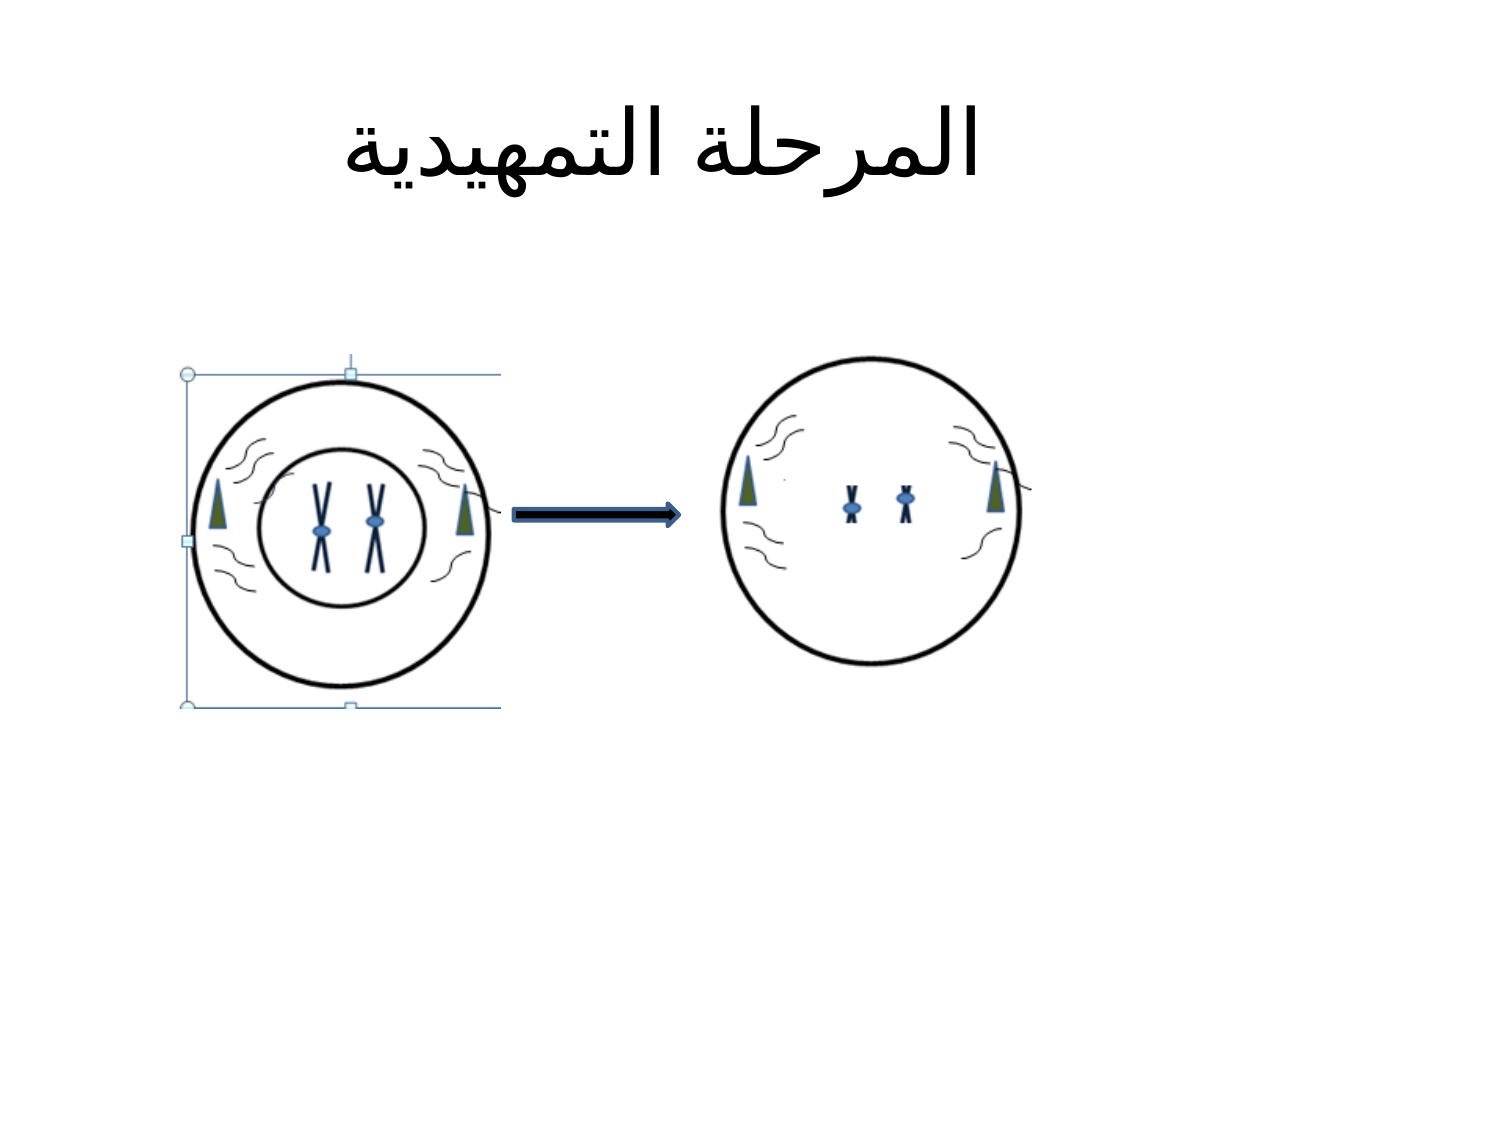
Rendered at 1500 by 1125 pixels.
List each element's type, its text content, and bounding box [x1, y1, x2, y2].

picture [176, 354, 501, 710]
picture [718, 354, 1046, 677]
title المرحلة التمهيدية [0, 45, 1350, 233]
text_box [511, 501, 682, 529]
